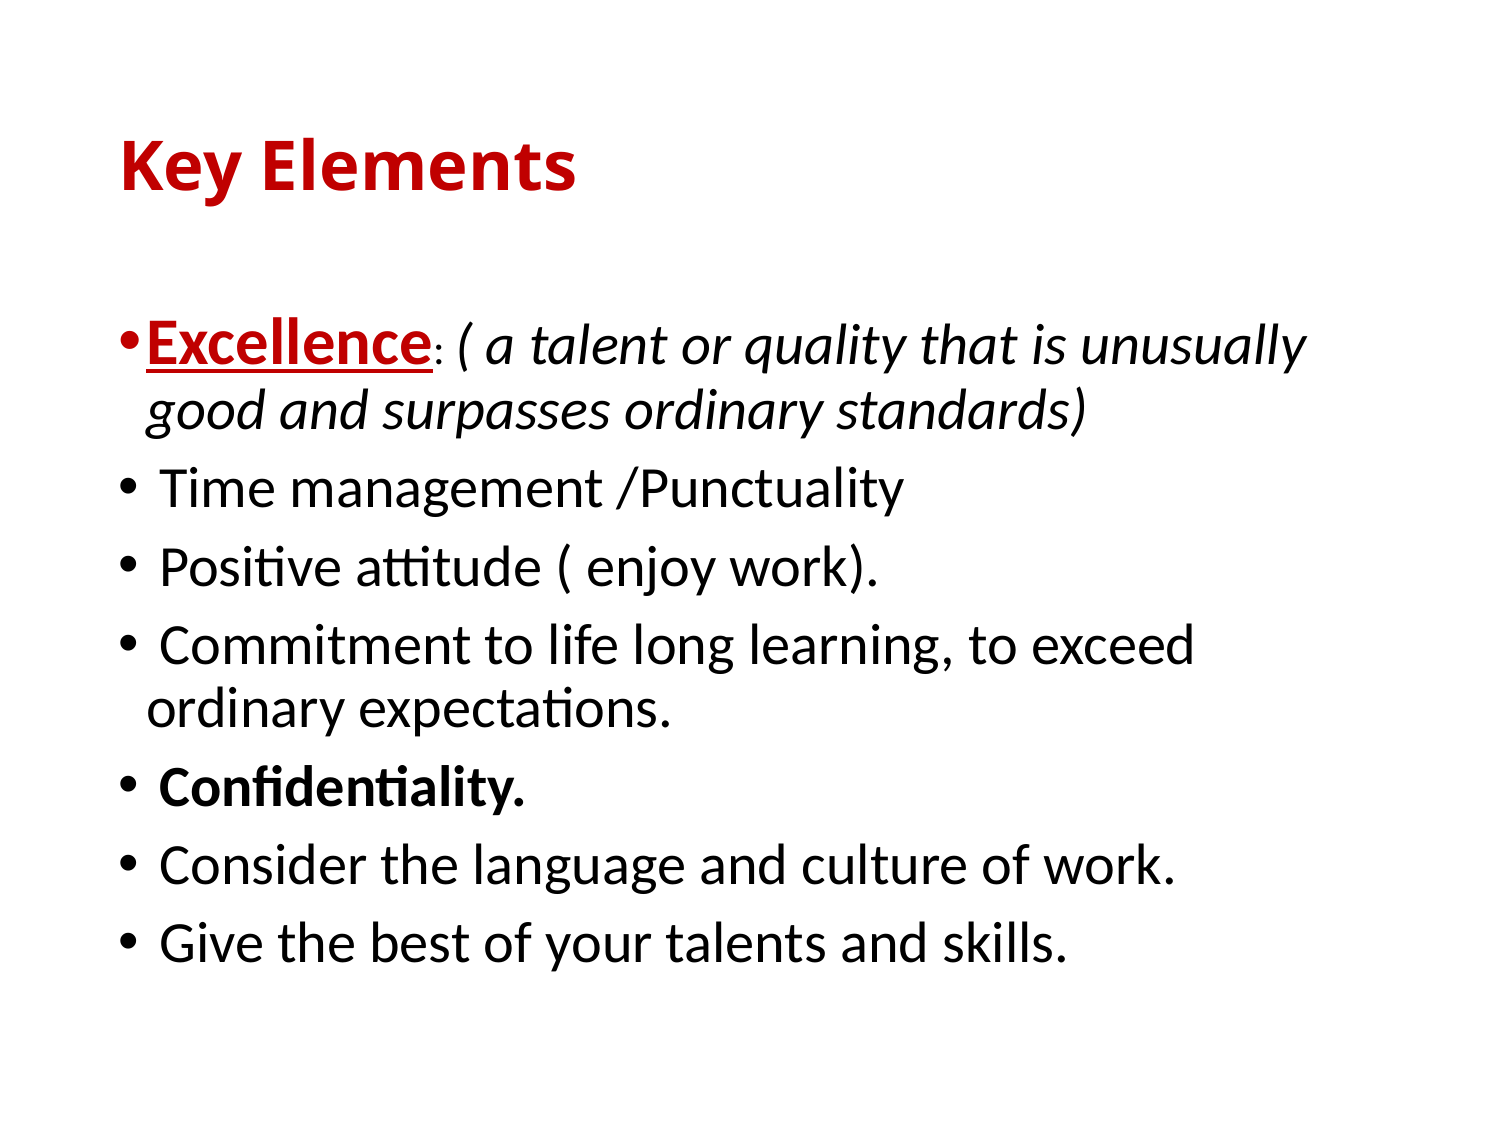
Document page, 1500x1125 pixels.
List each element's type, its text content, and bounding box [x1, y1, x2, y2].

list Excellence: ( a talent or quality that is unusually good and surpasses ordinary standards) Time management /Punctuality Positive attitude ( enjoy work). Commitment to life long learning, to exceed ordinary expectations. Confidentiality. Consider the language and culture of work. Give the best of your talents and skills. [103, 299, 1397, 1014]
title Key Elements [103, 59, 1397, 278]
